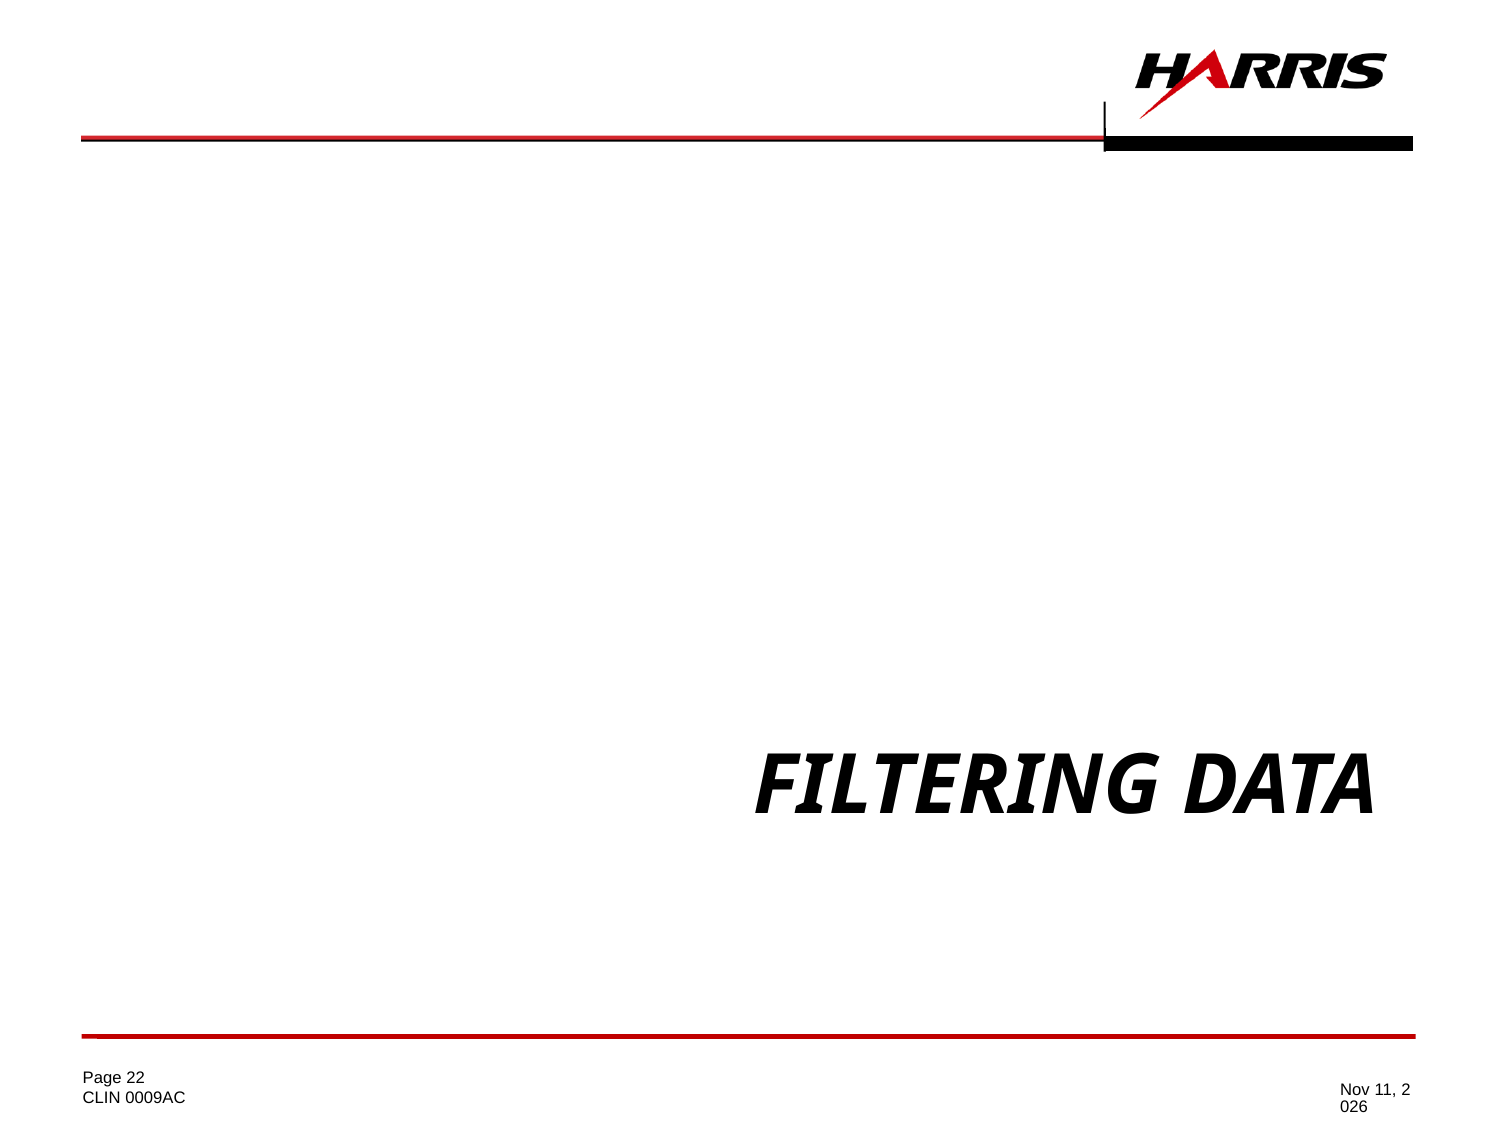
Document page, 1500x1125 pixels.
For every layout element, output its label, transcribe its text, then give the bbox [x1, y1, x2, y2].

picture [1135, 49, 1387, 119]
slide_number 10-Jul-15 [1324, 1066, 1435, 1111]
title Filtering Data [118, 722, 1394, 947]
